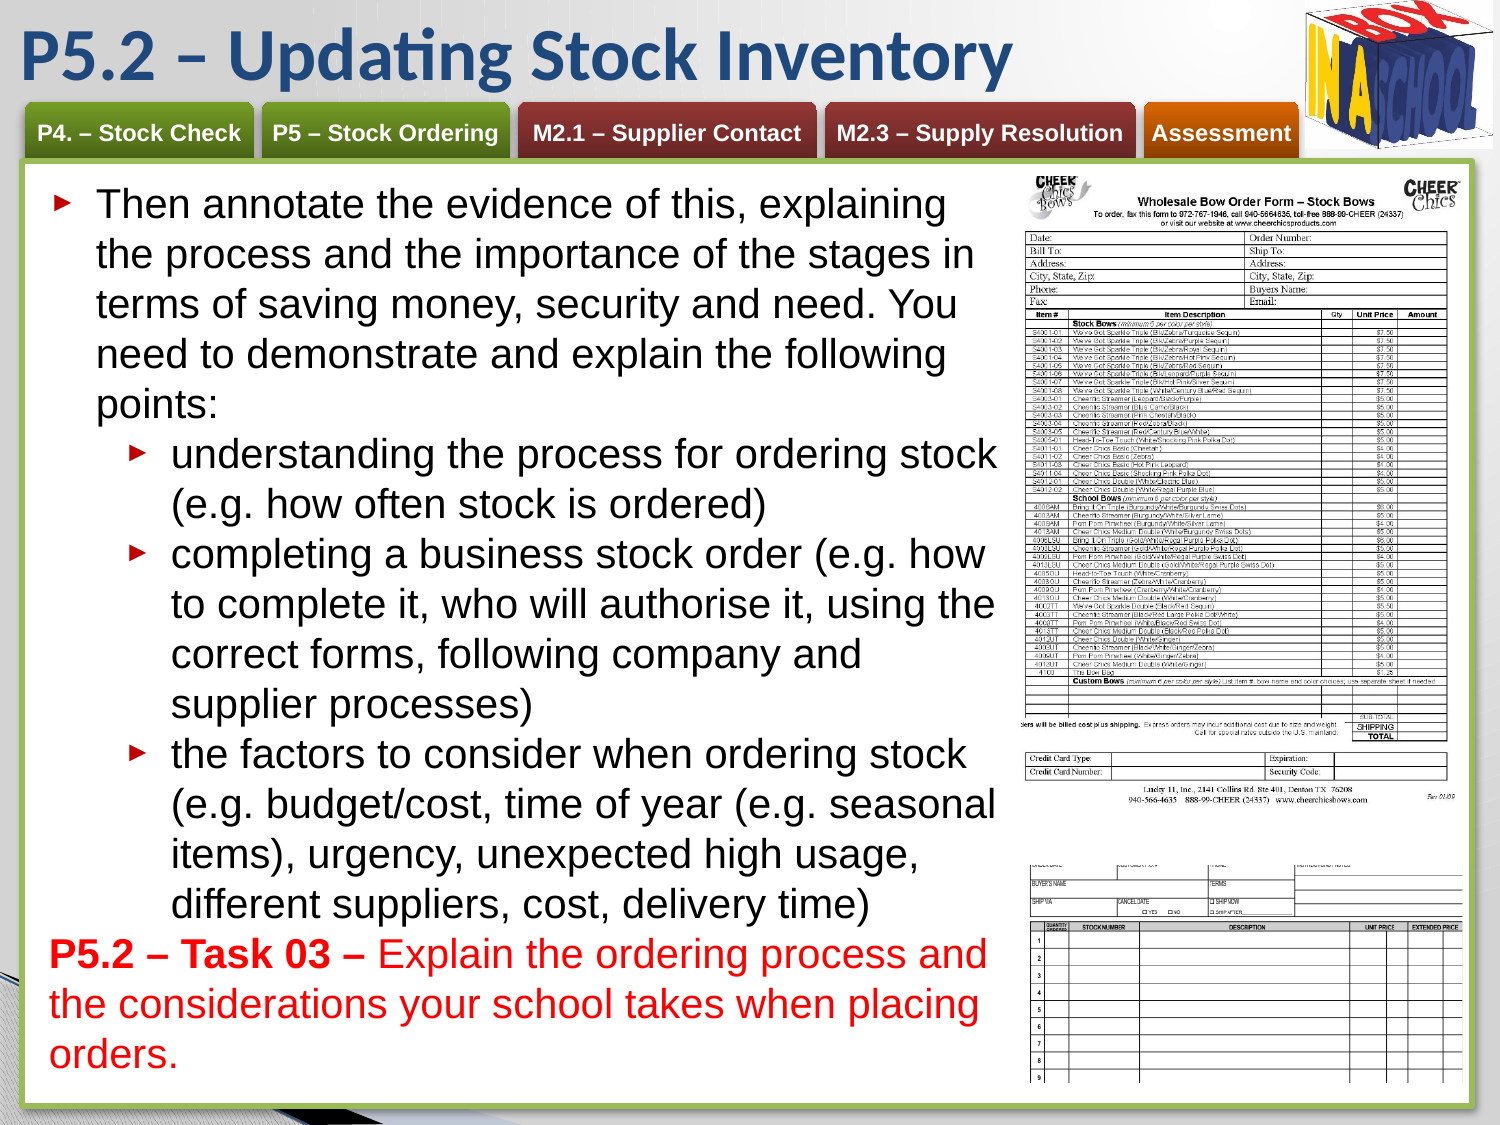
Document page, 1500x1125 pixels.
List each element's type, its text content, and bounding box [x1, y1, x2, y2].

title P5.2 – Updating Stock Inventory [5, 0, 1270, 102]
picture [281, 1114, 303, 1125]
text_box Then annotate the evidence of this, explaining the process and the importance of the stages in terms of saving money, security and need. You need to demonstrate and explain the following points: understanding the process for ordering stock (e.g. how often stock is ordered) completing a business stock order (e.g. how to complete it, who will authorise it, using the correct forms, following company and supplier processes) the factors to consider when ordering stock (e.g. budget/cost, time of year (e.g. seasonal items), urgency, unexpected high usage, different suppliers, cost, delivery time) P5.2 – Task 03 – Explain the ordering process and the considerations your school takes when placing orders. [34, 169, 1022, 1085]
picture [1305, 0, 1494, 149]
picture [1020, 176, 1463, 835]
picture [1020, 864, 1463, 1083]
